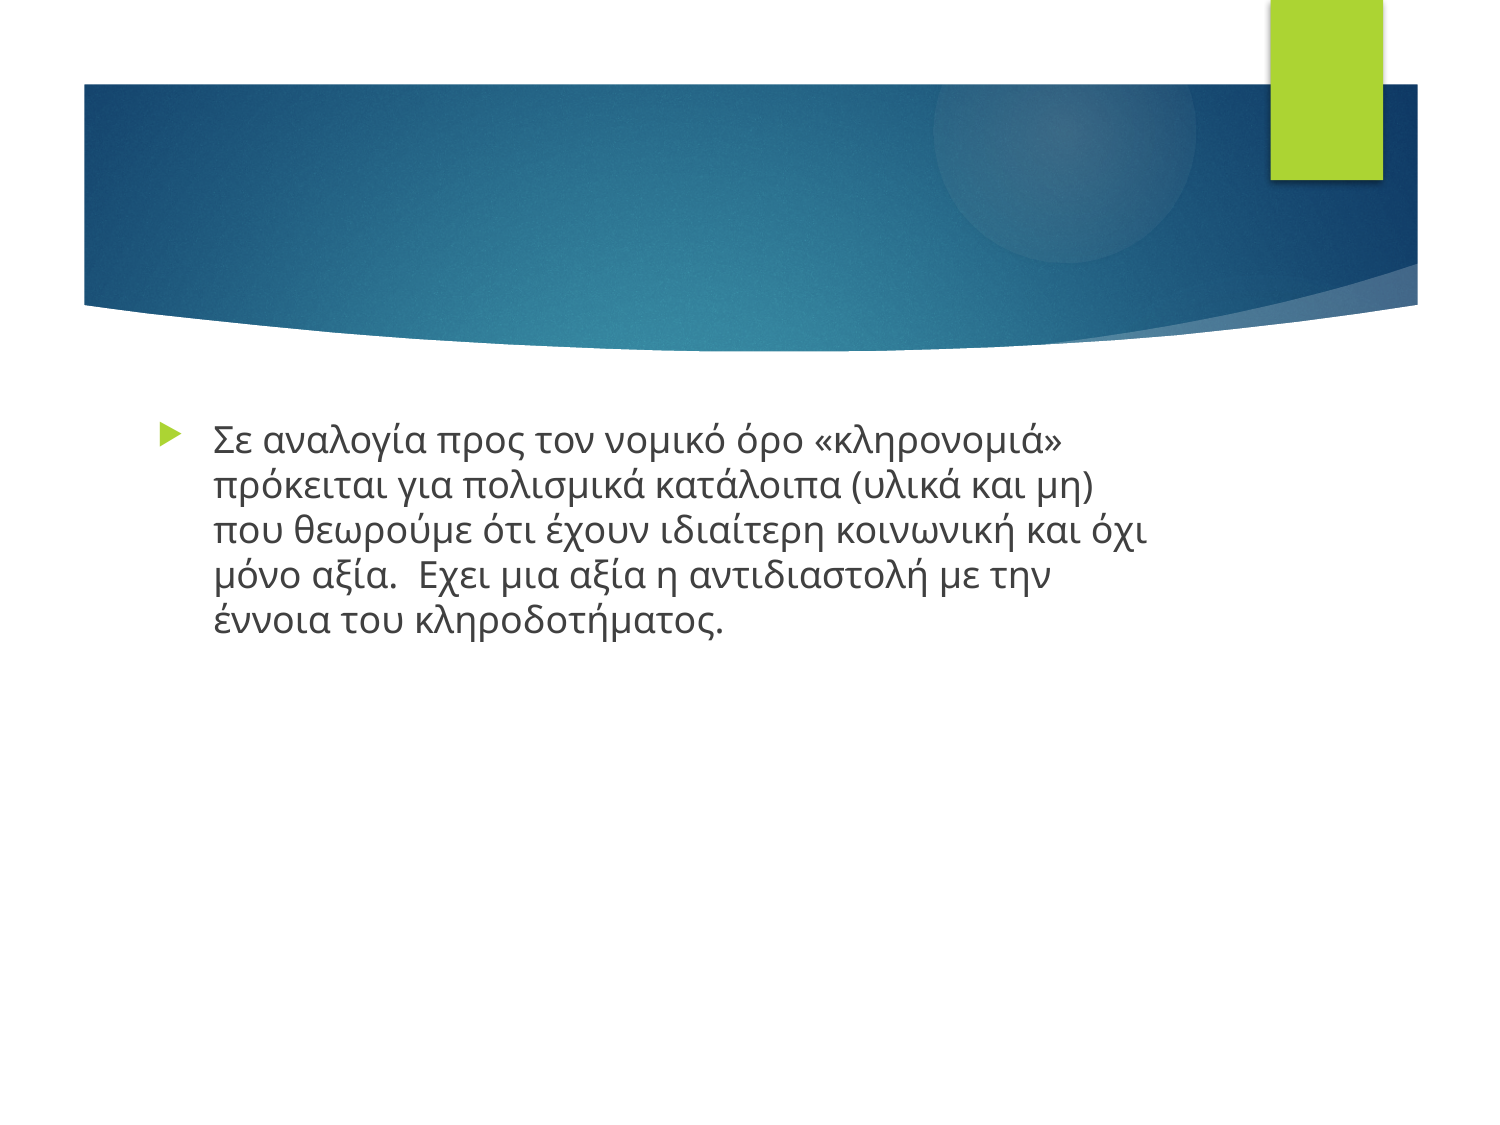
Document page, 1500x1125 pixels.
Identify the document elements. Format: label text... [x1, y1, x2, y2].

list Σε αναλογία προς τον νομικό όρο «κληρονομιά» πρόκειται για πολισμικά κατάλοιπα (υλικά και μη) που θεωρούμε ότι έχουν ιδιαίτερη κοινωνική και όχι μόνο αξία. Εχει μια αξία η αντιδιαστολή με την έννοια του κληροδοτήματος. [142, 408, 1183, 988]
